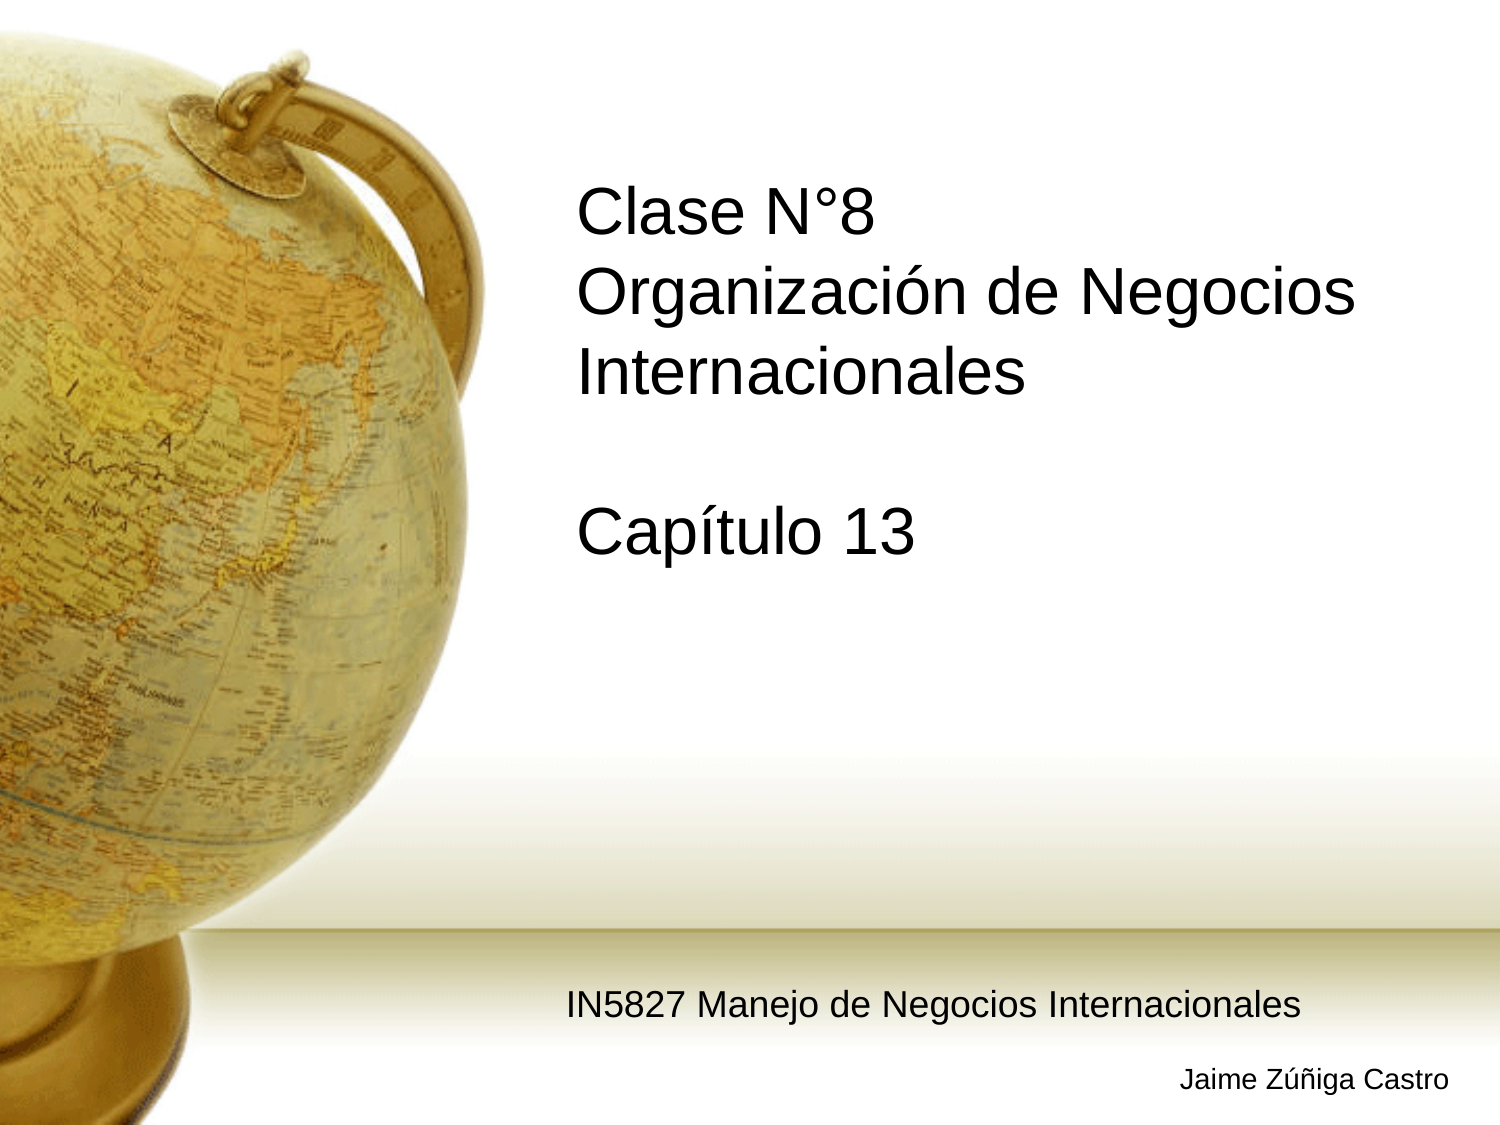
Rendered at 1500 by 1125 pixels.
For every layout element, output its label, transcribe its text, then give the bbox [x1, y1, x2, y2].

subtitle IN5827 Manejo de Negocios Internacionales [550, 972, 1363, 1055]
title Clase N°8 Organización de Negocios Internacionales Capítulo 13 [560, 187, 1384, 576]
text_box Jaime Zúñiga Castro [653, 1053, 1465, 1114]
picture [0, 0, 1500, 1125]
